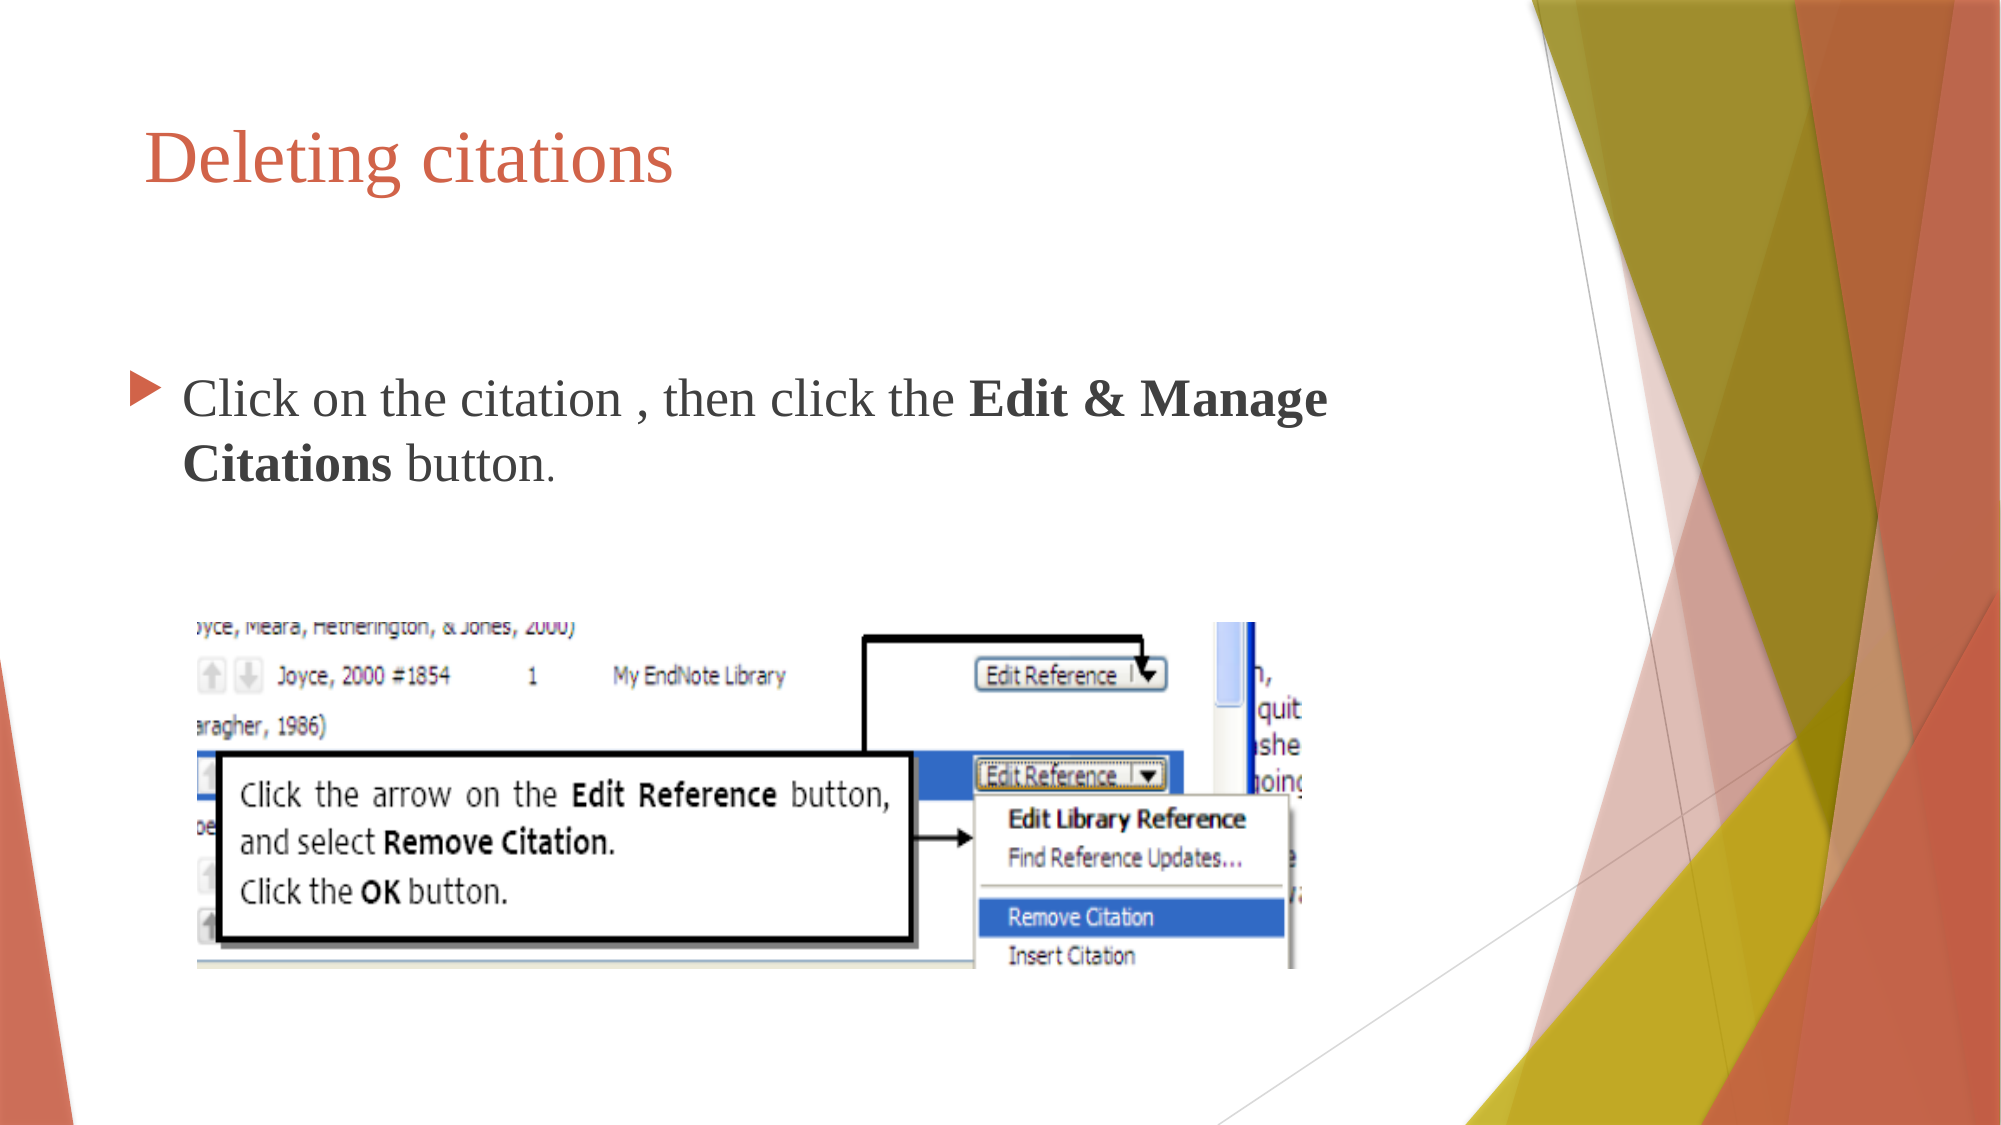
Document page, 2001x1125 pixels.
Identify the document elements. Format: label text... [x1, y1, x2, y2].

list Click on the citation , then click the Edit & Manage Citations button. [111, 354, 1522, 992]
picture [196, 622, 1302, 970]
title Deleting citations [111, 99, 1522, 317]
